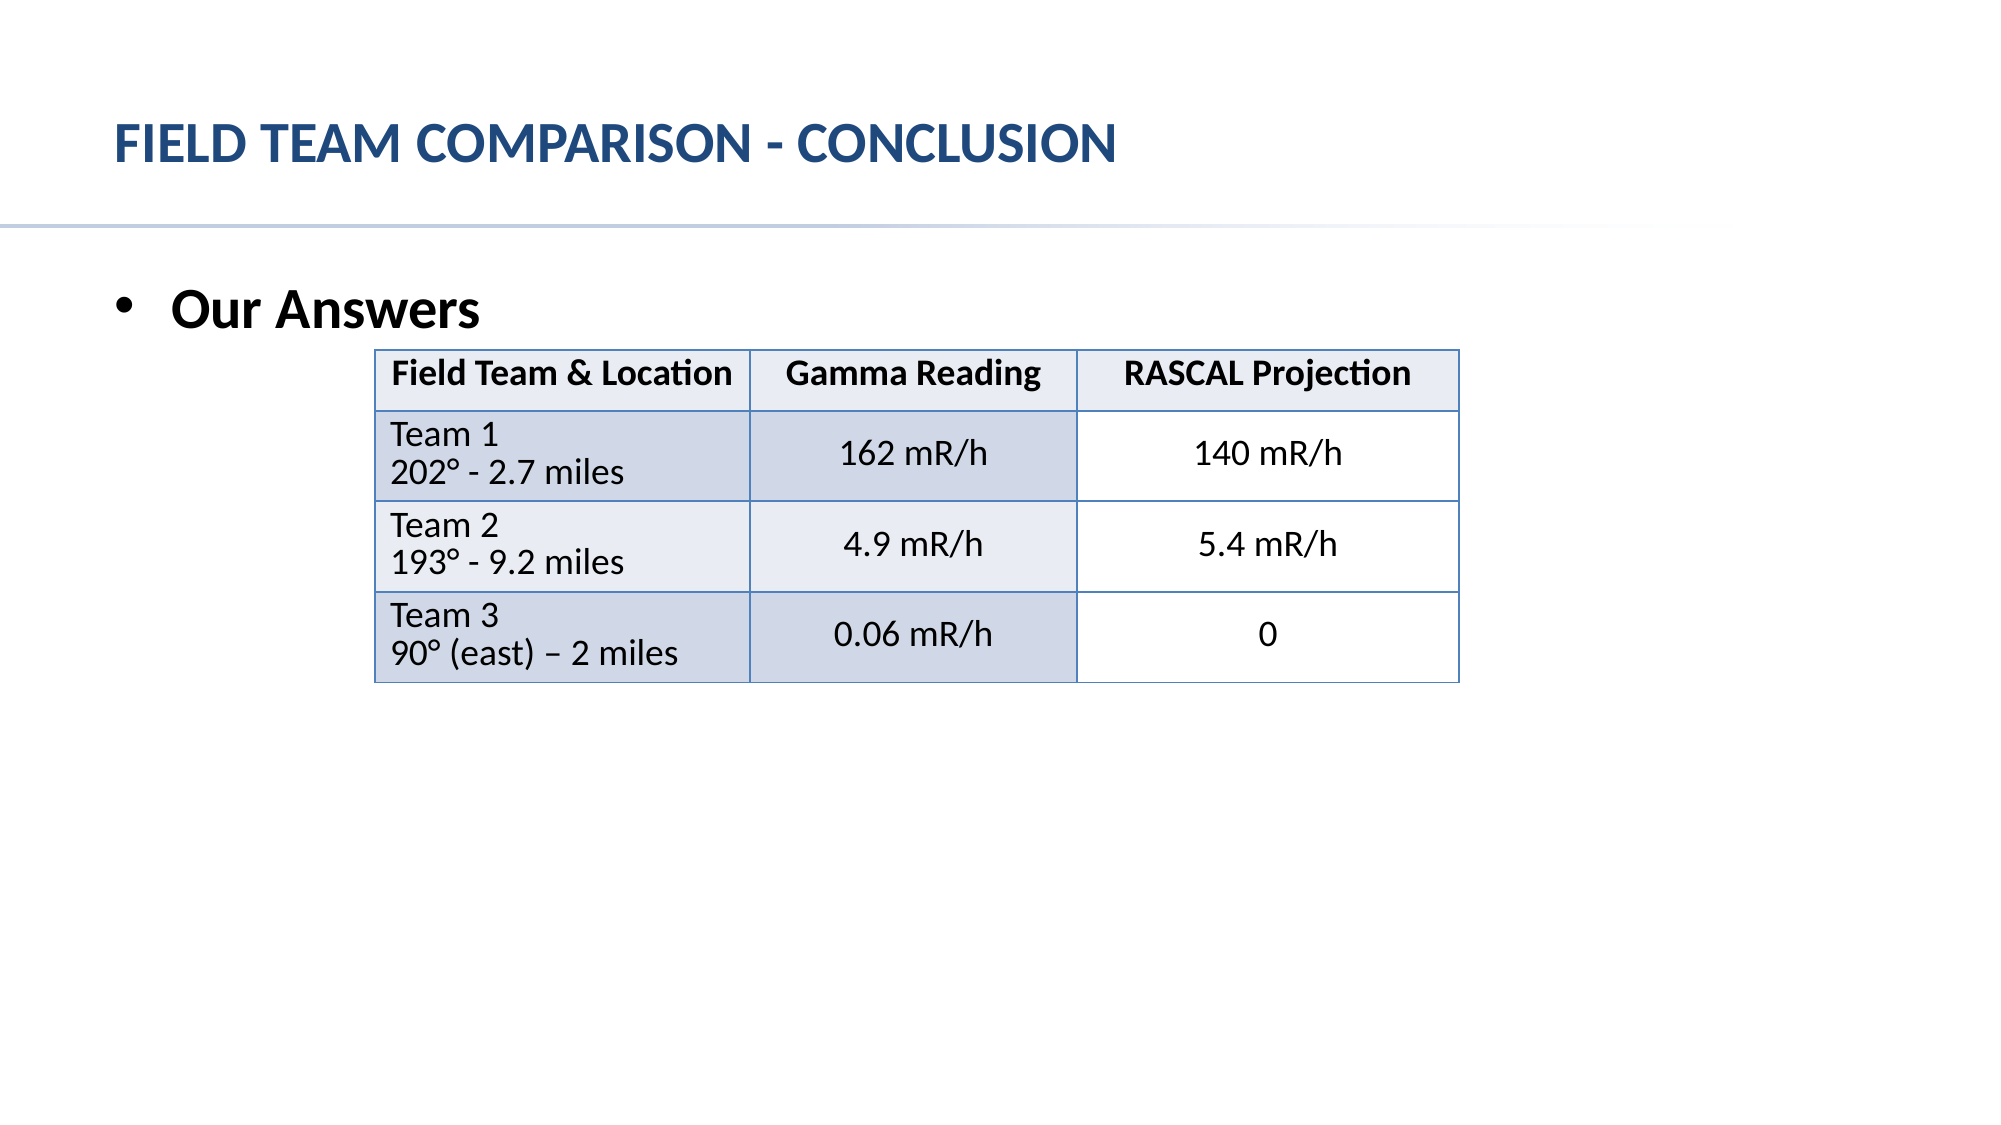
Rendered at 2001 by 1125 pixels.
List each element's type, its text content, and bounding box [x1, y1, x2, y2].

table_cell Team 3 90° (east) – 2 miles [376, 593, 749, 682]
table_cell 5.4 mR/h [1078, 502, 1458, 591]
table_cell 4.9 mR/h [751, 502, 1076, 591]
table_cell 0.06 mR/h [751, 593, 1076, 682]
table_header Field Team & Location [376, 351, 749, 410]
table_cell 162 mR/h [751, 412, 1076, 500]
title Field Team Comparison - Conclusion [99, 45, 1900, 233]
table_header Gamma Reading [751, 351, 1076, 410]
list Our Answers [99, 262, 1900, 1100]
table_cell 0 [1078, 593, 1458, 682]
table_cell Team 1 202° - 2.7 miles [376, 412, 749, 500]
table_cell Team 2 193° - 9.2 miles [376, 502, 749, 591]
table_cell 140 mR/h [1078, 412, 1458, 500]
table_header RASCAL Projection [1078, 351, 1458, 410]
